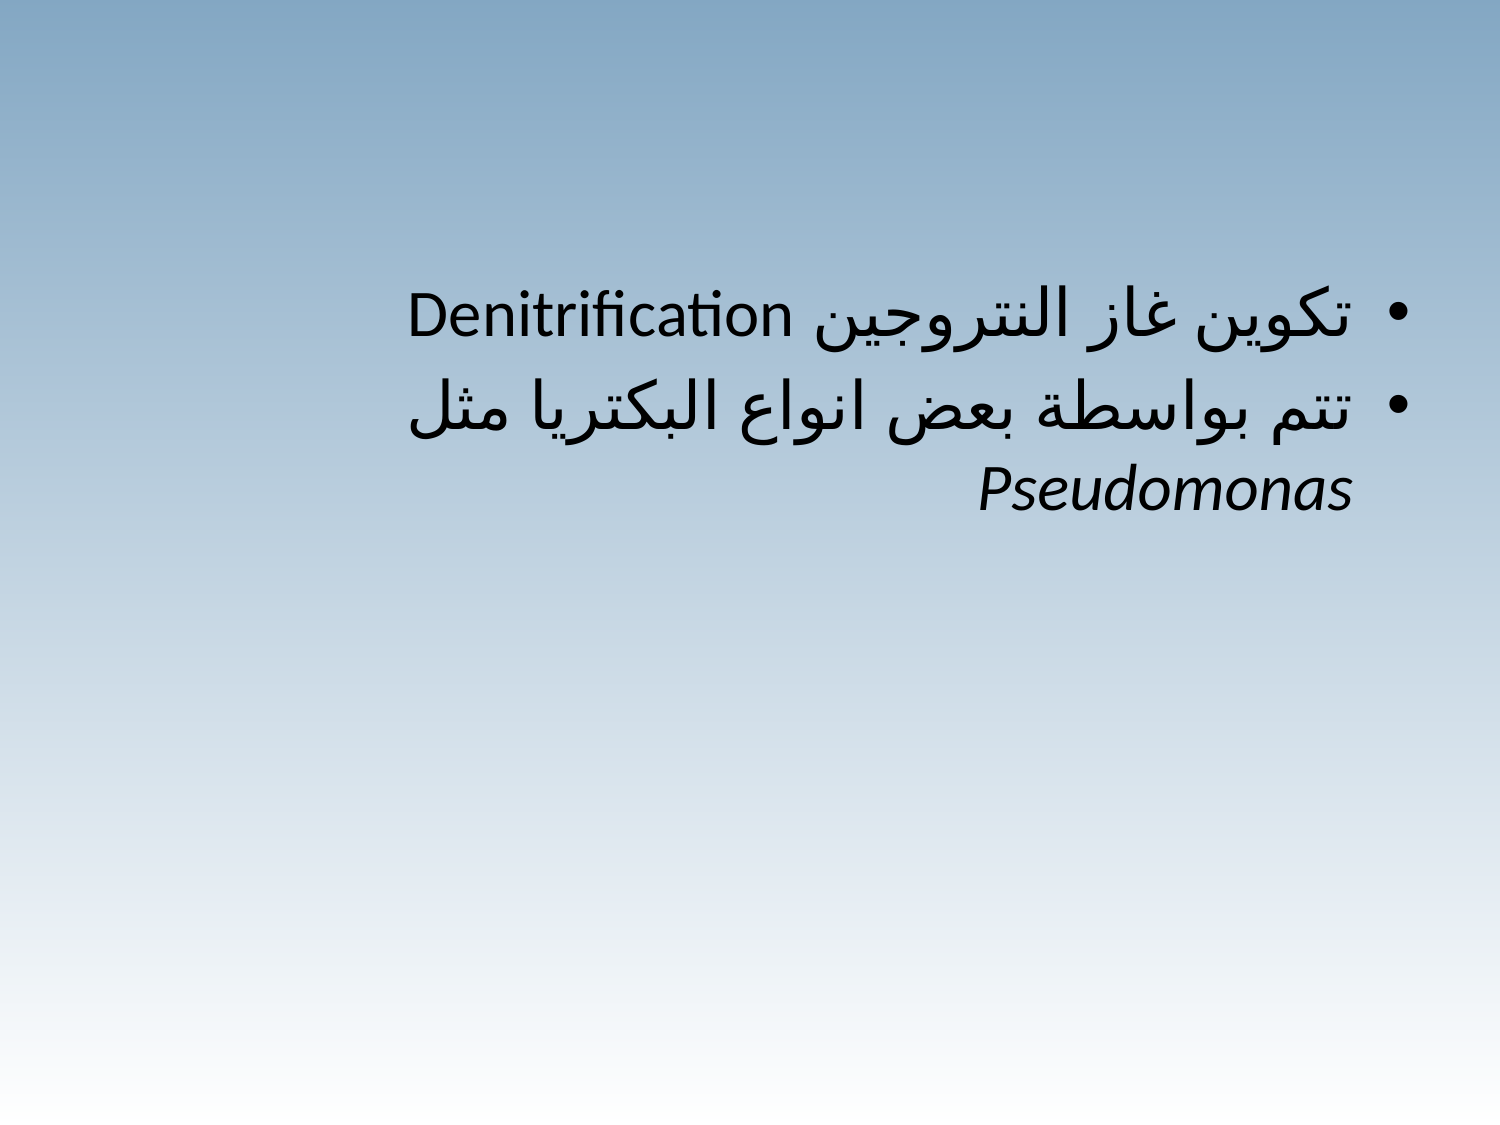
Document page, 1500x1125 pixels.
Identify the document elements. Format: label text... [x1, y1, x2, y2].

list تكوين غاز النتروجين Denitrification تتم بواسطة بعض انواع البكتريا مثل Pseudomonas [75, 262, 1425, 1005]
